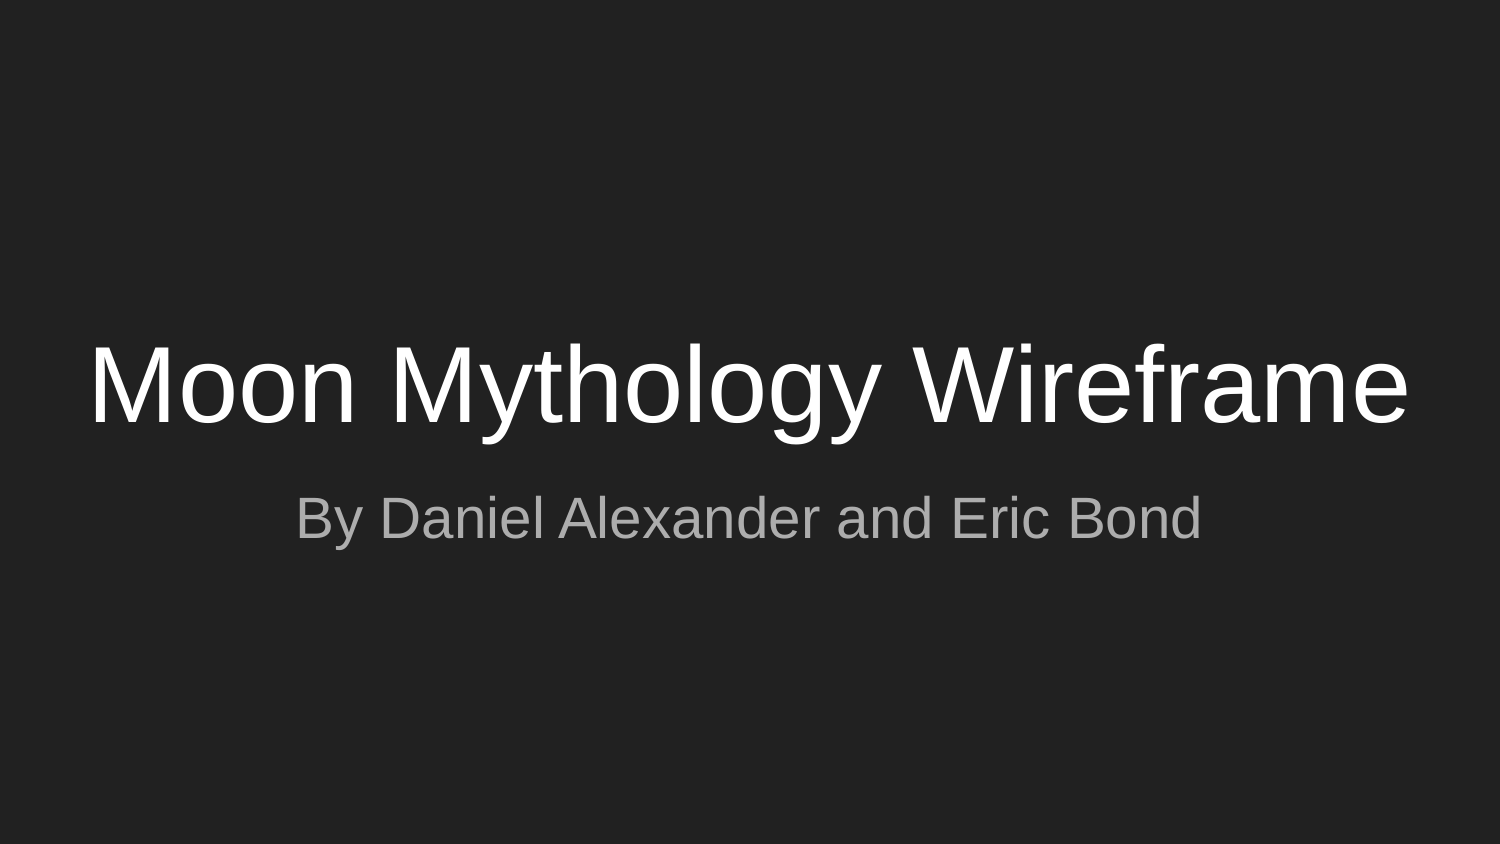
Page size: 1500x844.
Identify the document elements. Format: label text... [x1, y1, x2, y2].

title Moon Mythology Wireframe [51, 122, 1449, 459]
subtitle By Daniel Alexander and Eric Bond [51, 464, 1449, 595]
